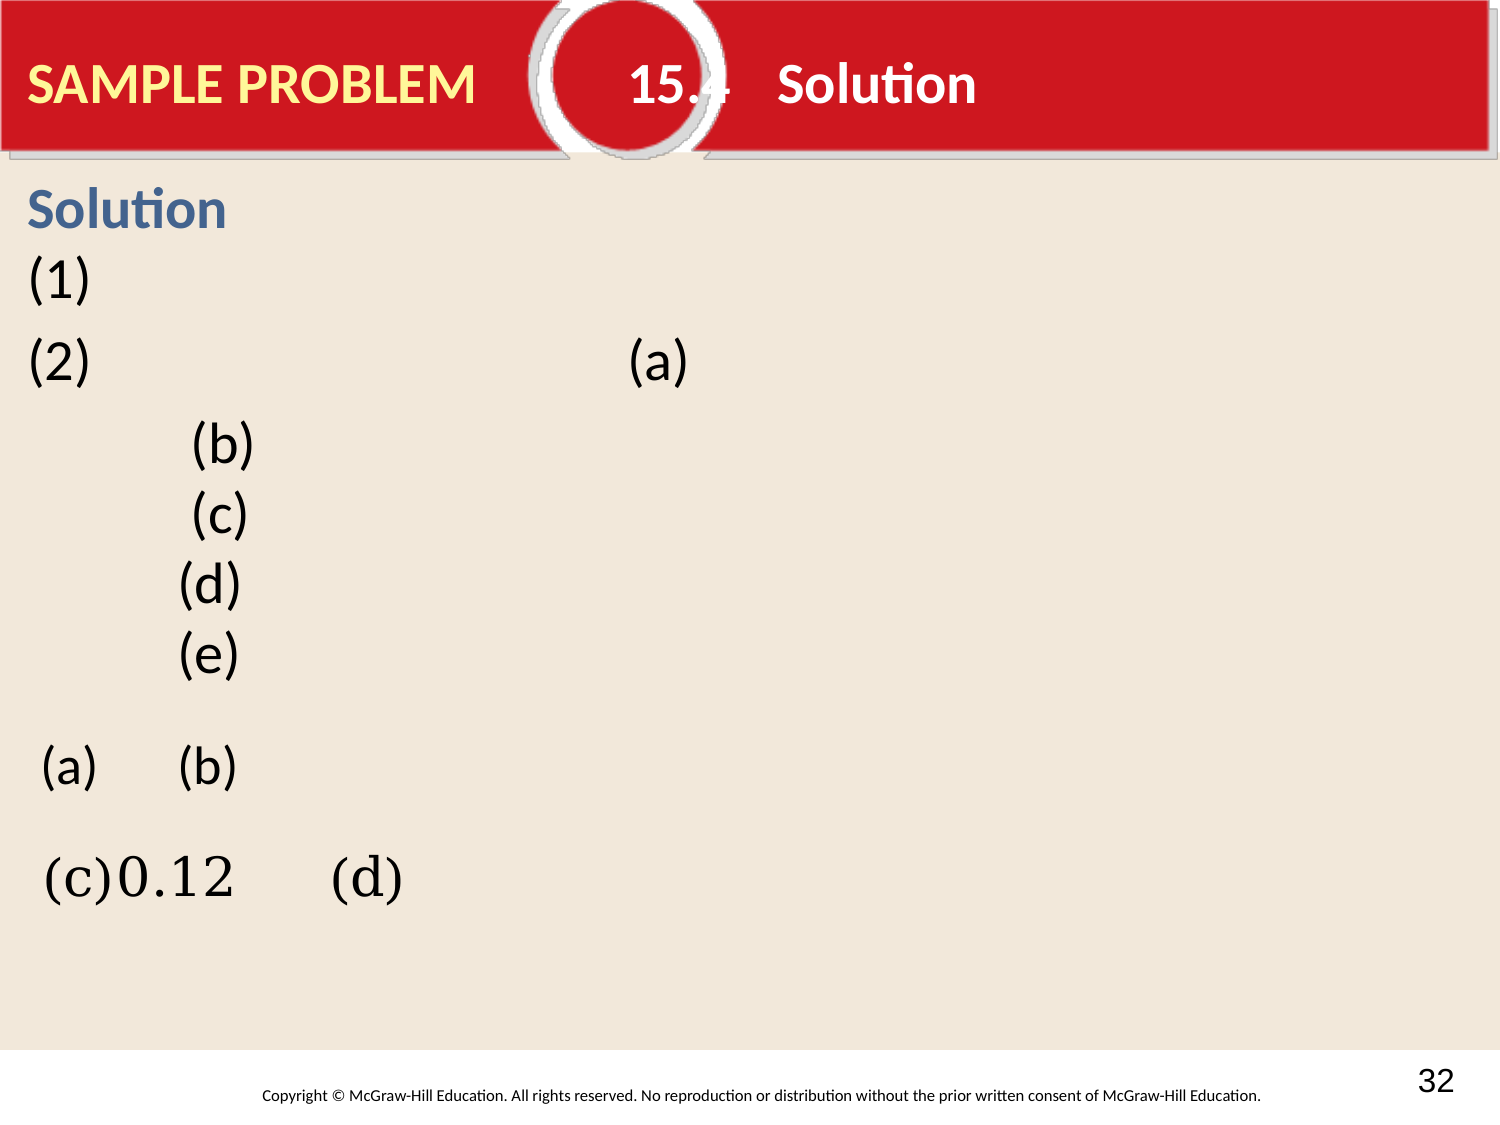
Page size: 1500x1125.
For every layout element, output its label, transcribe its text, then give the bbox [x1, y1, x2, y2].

title SAMPLE PROBLEM 15.4 Solution [12, 37, 1475, 125]
picture [0, 0, 1500, 162]
